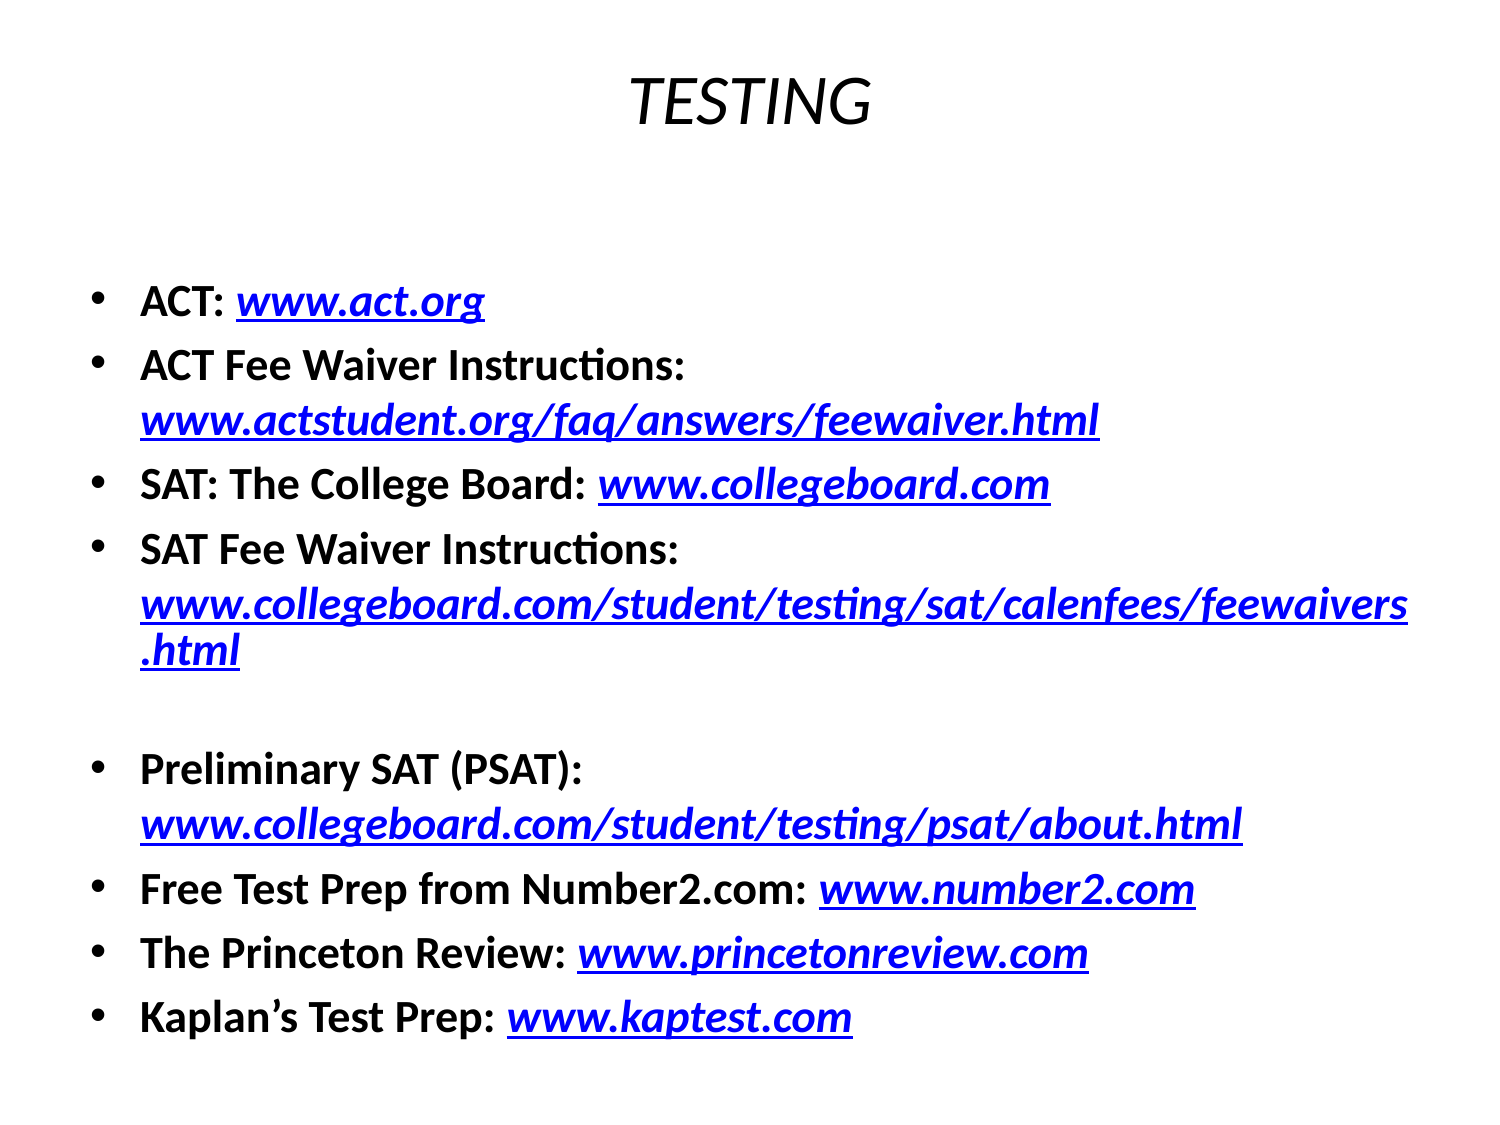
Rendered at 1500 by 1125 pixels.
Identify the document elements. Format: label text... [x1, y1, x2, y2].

title TESTING [75, 45, 1425, 233]
list ACT: www.act.org ACT Fee Waiver Instructions: www.actstudent.org/faq/answers/feewaiver.html SAT: The College Board: www.collegeboard.com SAT Fee Waiver Instructions: www.collegeboard.com/student/testing/sat/calenfees/feewaivers.html Preliminary SAT (PSAT): www.collegeboard.com/student/testing/psat/about.html Free Test Prep from Number2.com: www.number2.com The Princeton Review: www.princetonreview.com Kaplan’s Test Prep: www.kaptest.com [75, 262, 1425, 1005]
